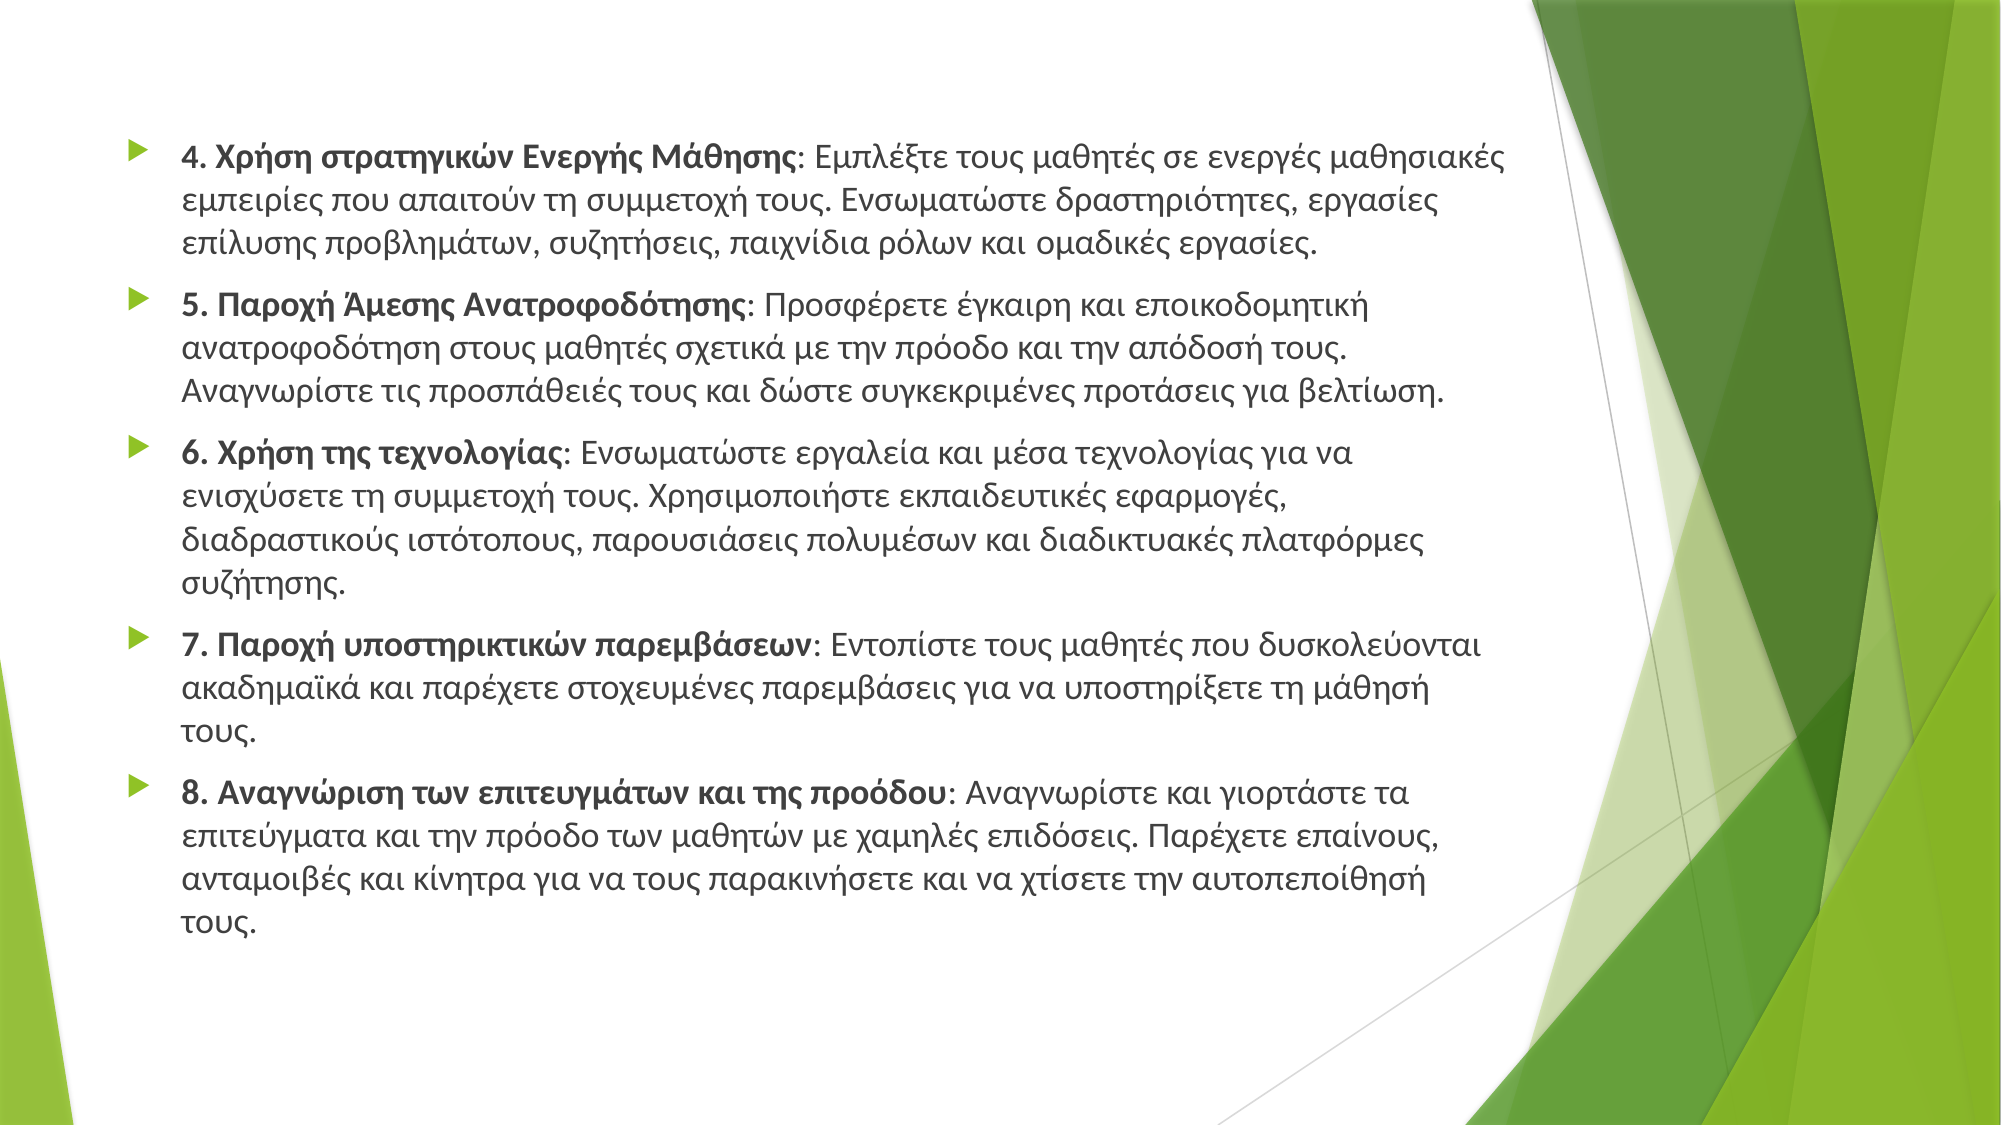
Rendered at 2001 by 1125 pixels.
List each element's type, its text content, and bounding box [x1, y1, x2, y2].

list 4. Χρήση στρατηγικών Ενεργής Μάθησης: Εμπλέξτε τους μαθητές σε ενεργές μαθησιακές εμπειρίες που απαιτούν τη συμμετοχή τους. Ενσωματώστε δραστηριότητες, εργασίες επίλυσης προβλημάτων, συζητήσεις, παιχνίδια ρόλων και ομαδικές εργασίες. 5. Παροχή Άμεσης Ανατροφοδότησης: Προσφέρετε έγκαιρη και εποικοδομητική ανατροφοδότηση στους μαθητές σχετικά με την πρόοδο και την απόδοσή τους. Αναγνωρίστε τις προσπάθειές τους και δώστε συγκεκριμένες προτάσεις για βελτίωση. 6. Χρήση της τεχνολογίας: Ενσωματώστε εργαλεία και μέσα τεχνολογίας για να ενισχύσετε τη συμμετοχή τους. Χρησιμοποιήστε εκπαιδευτικές εφαρμογές, διαδραστικούς ιστότοπους, παρουσιάσεις πολυμέσων και διαδικτυακές πλατφόρμες συζήτησης. 7. Παροχή υποστηρικτικών παρεμβάσεων: Εντοπίστε τους μαθητές που δυσκολεύονται ακαδημαϊκά και παρέχετε στοχευμένες παρεμβάσεις για να υποστηρίξετε τη μάθησή τους. 8. Αναγνώριση των επιτευγμάτων και της προόδου: Αναγνωρίστε και γιορτάστε τα επιτεύγματα και την πρόοδο των μαθητών με χαμηλές επιδόσεις. Παρέχετε επαίνους, ανταμοιβές και κίνητρα για να τους παρακινήσετε και να χτίσετε την αυτοπεποίθησή τους. [111, 125, 1522, 991]
